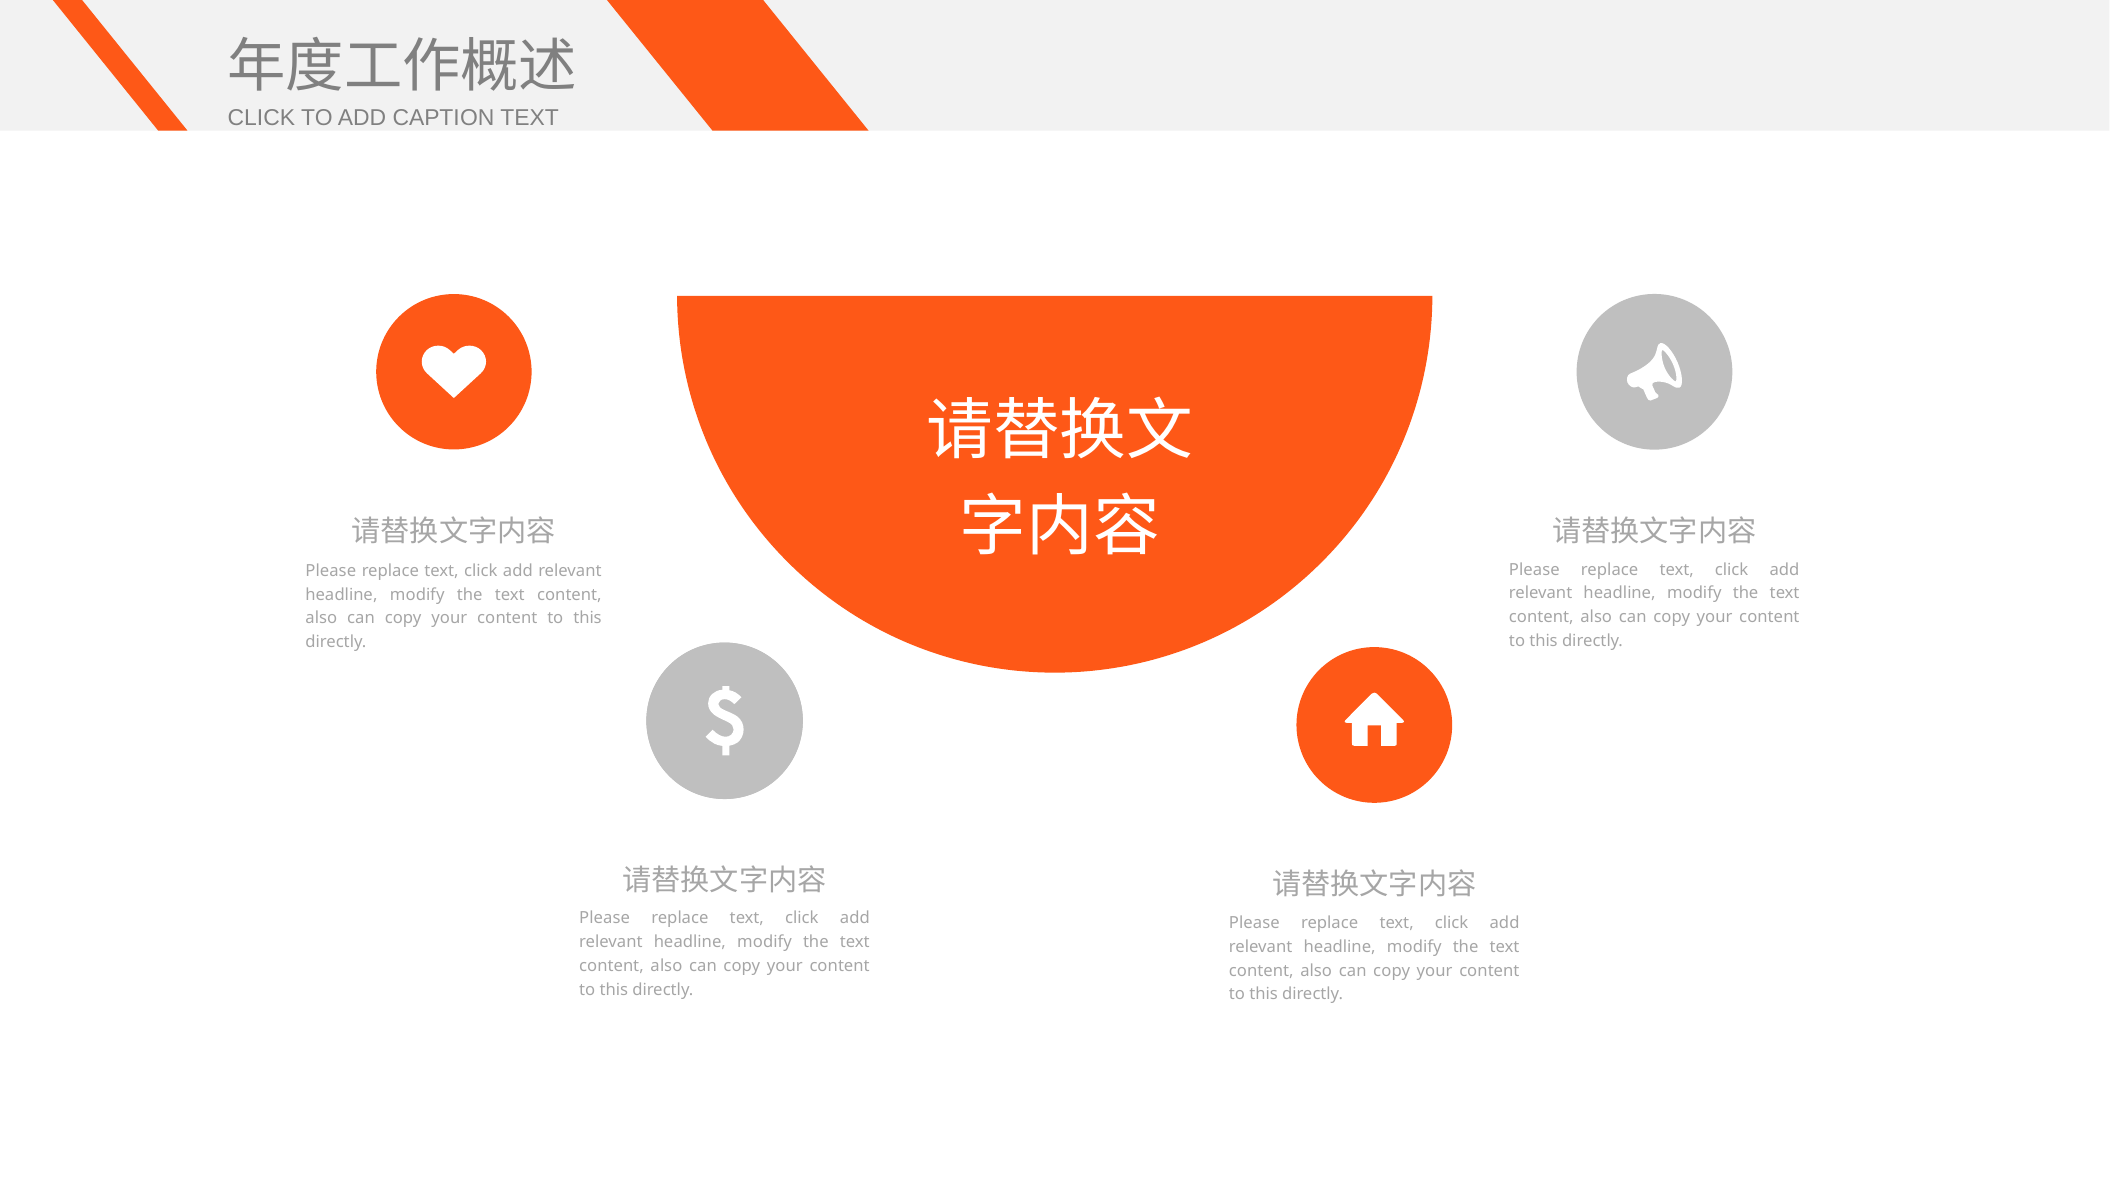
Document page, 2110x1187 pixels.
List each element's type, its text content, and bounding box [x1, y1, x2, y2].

text_box 请替换文字内容 [597, 853, 852, 896]
text_box CLICK TO ADD CAPTION TEXT [227, 102, 607, 131]
text_box 年度工作概述 [227, 27, 607, 98]
text_box Please replace text, click add relevant headline, modify the text content, also can copy your content to this directly. [1509, 554, 1800, 650]
text_box [1576, 293, 1733, 450]
text_box [705, 686, 744, 756]
text_box [677, 295, 898, 639]
text_box [1626, 343, 1682, 401]
text_box 请替换文字内容 [1247, 858, 1502, 901]
text_box Please replace text, click add relevant headline, modify the text content, also can copy your content to this directly. [579, 903, 871, 999]
text_box [376, 294, 532, 450]
text_box [1222, 295, 1433, 634]
text_box 请替换文字内容 [326, 504, 582, 547]
text_box 请替换文字内容 [1527, 504, 1782, 547]
text_box [646, 642, 803, 800]
list 请替换文字内容 [898, 130, 1222, 804]
text_box [1296, 647, 1453, 803]
list Please replace text, click add relevant headline, modify the text content, also can copy your content to this directly. [305, 555, 603, 1187]
text_box [1344, 692, 1405, 746]
text_box Please replace text, click add relevant headline, modify the text content, also can copy your content to this directly. [1228, 907, 1520, 1004]
text_box [421, 345, 487, 399]
